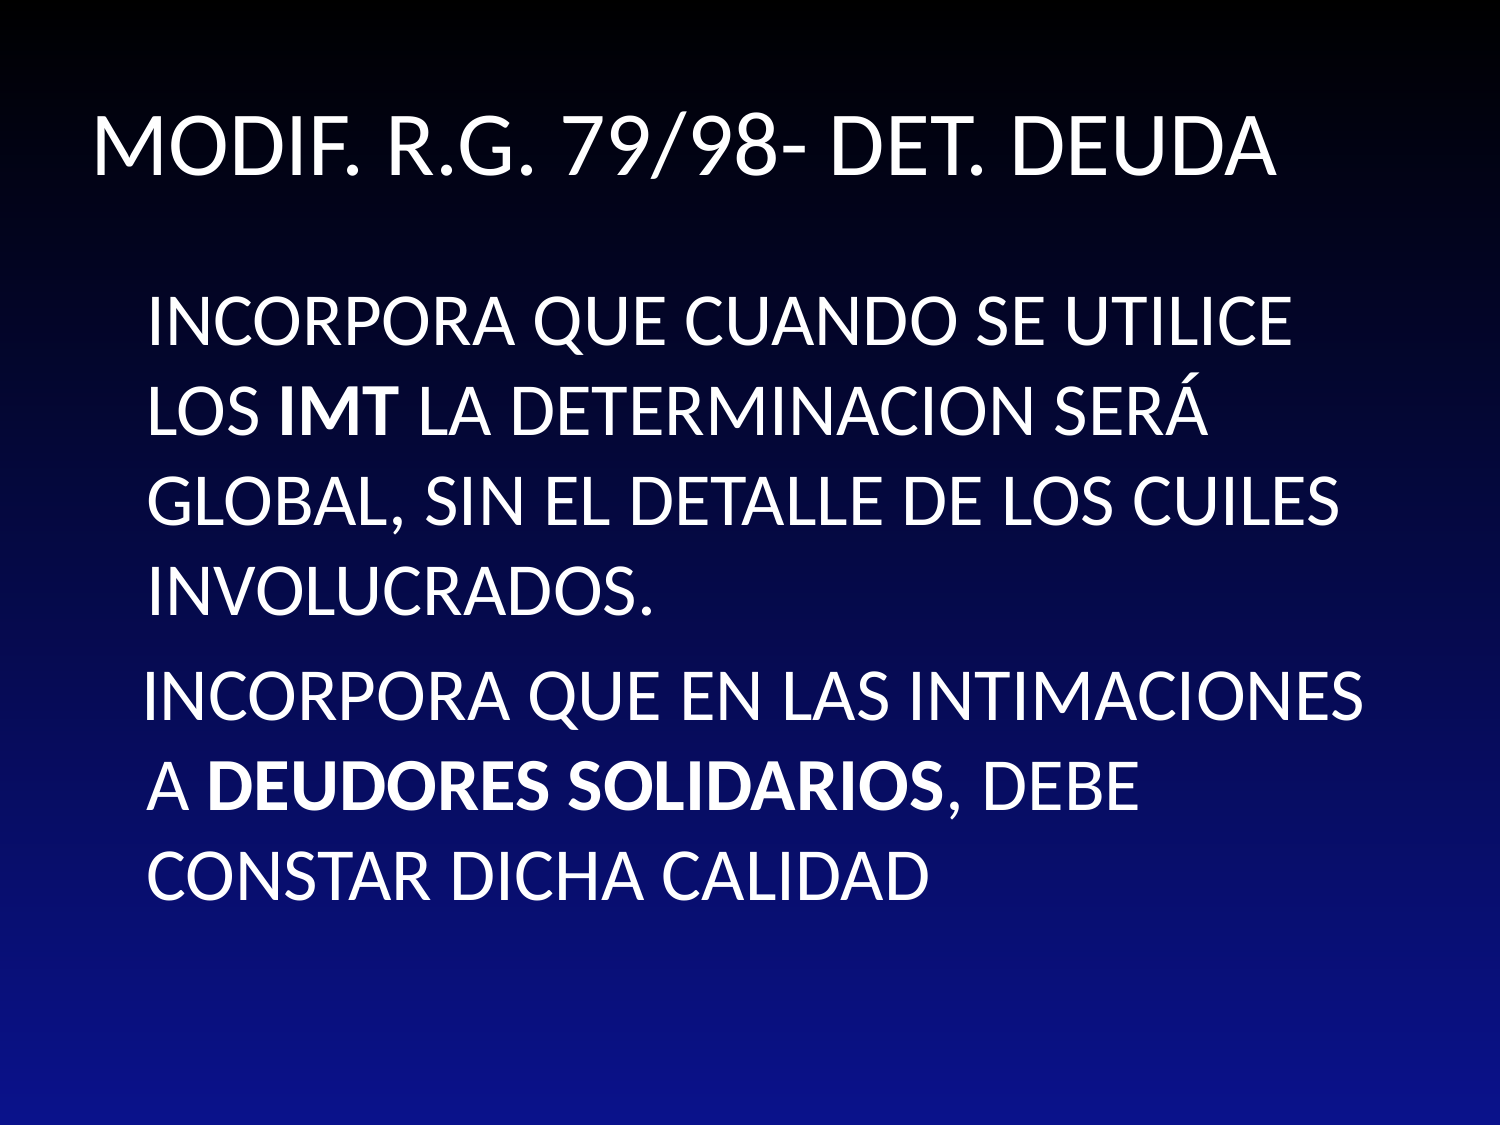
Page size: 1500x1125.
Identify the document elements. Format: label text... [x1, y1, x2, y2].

list INCORPORA QUE CUANDO SE UTILICE LOS IMT LA DETERMINACION SERÁ GLOBAL, SIN EL DETALLE DE LOS CUILES INVOLUCRADOS. INCORPORA QUE EN LAS INTIMACIONES A DEUDORES SOLIDARIOS, DEBE CONSTAR DICHA CALIDAD [75, 262, 1425, 1005]
title MODIF. R.G. 79/98- DET. DEUDA [75, 45, 1425, 233]
